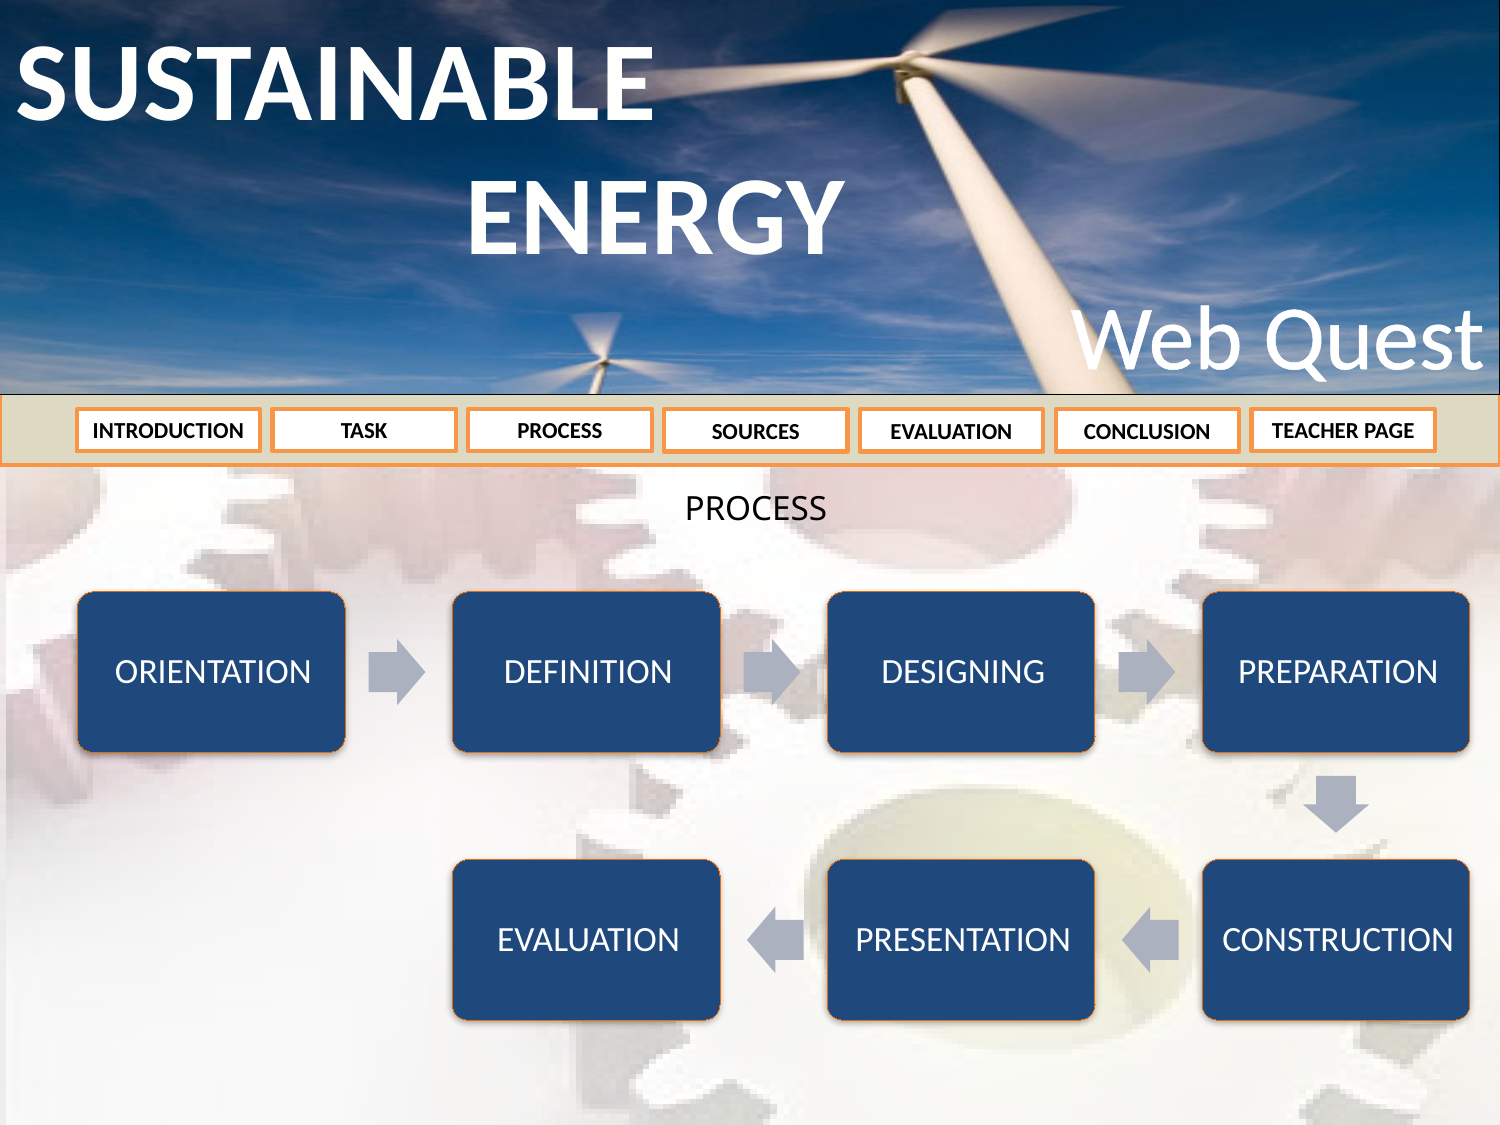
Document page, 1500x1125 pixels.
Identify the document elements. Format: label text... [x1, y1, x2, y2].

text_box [76, 408, 1436, 453]
text_box [1352, 402, 1500, 463]
text_box SUSTAINABLE ENERGY Web Quest [0, 0, 1500, 395]
text_box PROCESS [100, 479, 1412, 535]
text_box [76, 562, 1471, 1050]
text_box [0, 395, 1500, 467]
